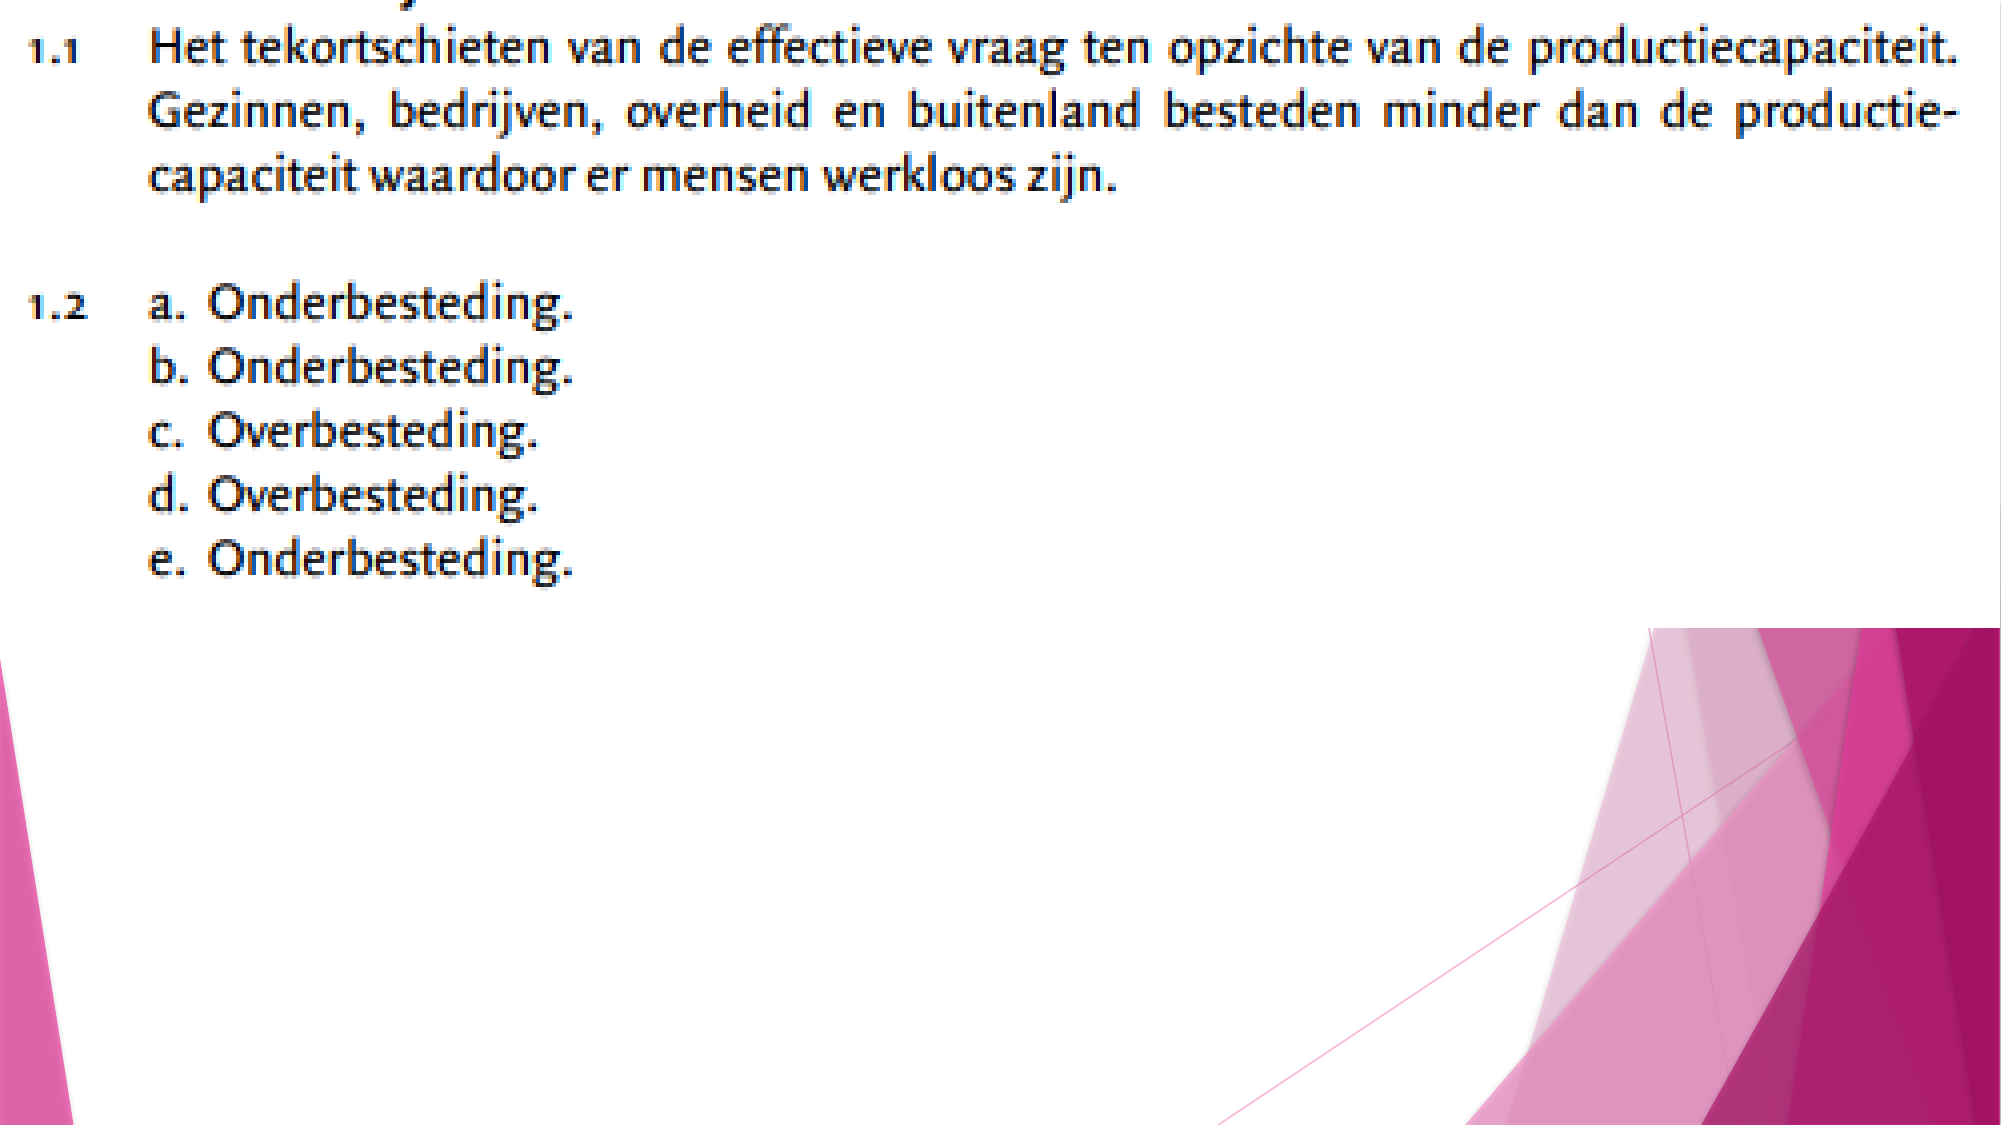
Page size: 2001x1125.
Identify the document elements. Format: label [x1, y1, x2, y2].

picture [0, 0, 2000, 629]
